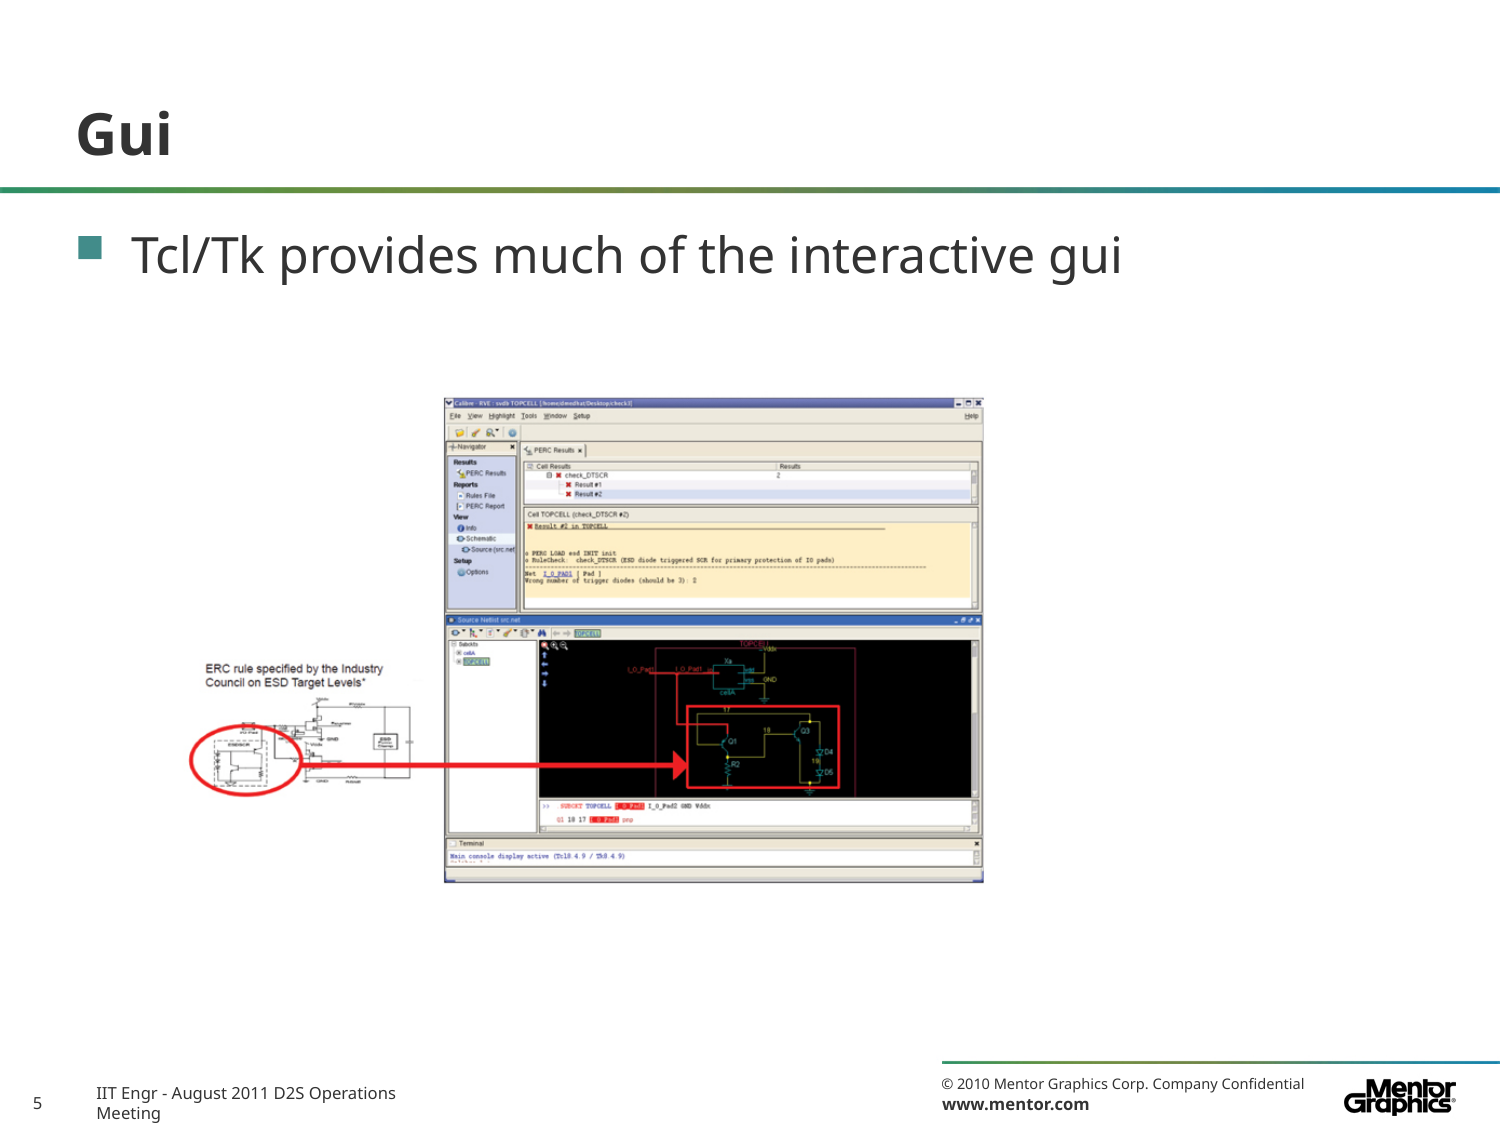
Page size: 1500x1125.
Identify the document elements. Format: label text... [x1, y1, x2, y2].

picture [0, 1048, 1500, 1125]
picture [0, 176, 1500, 215]
title Gui [0, 0, 1500, 176]
list Tcl/Tk provides much of the interactive gui [0, 215, 1500, 1048]
picture [174, 374, 1038, 921]
footer IIT Engr - August 2011 D2S Operations Meeting [80, 1074, 469, 1111]
